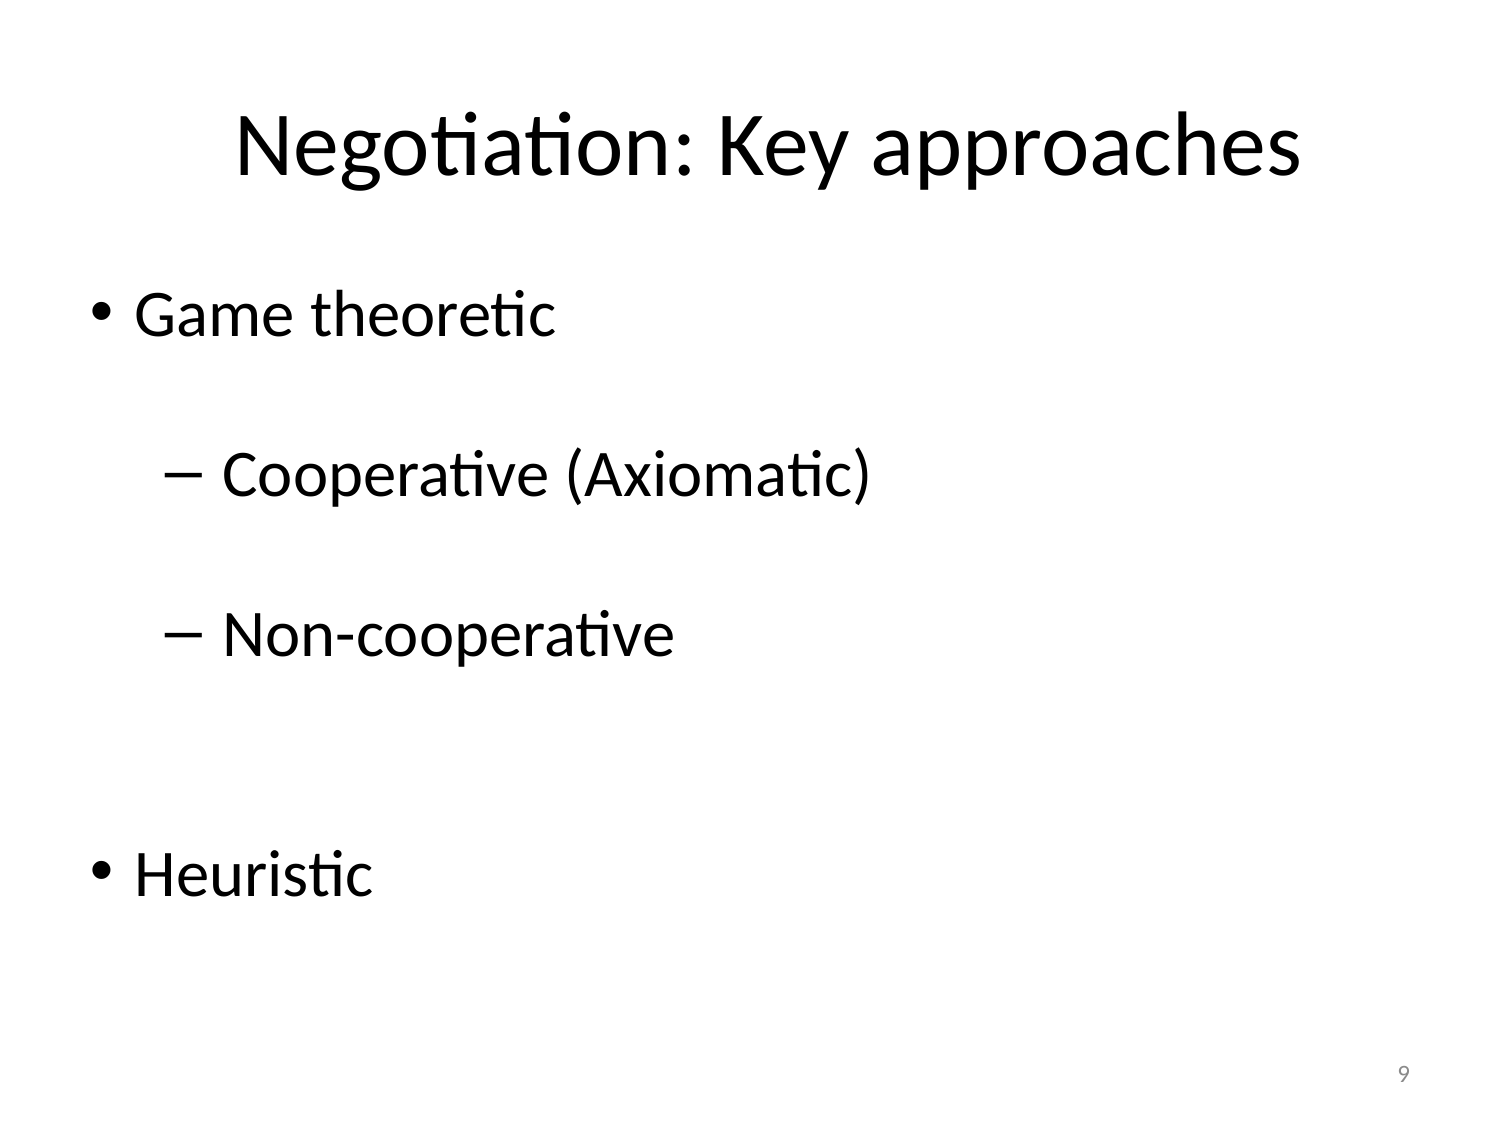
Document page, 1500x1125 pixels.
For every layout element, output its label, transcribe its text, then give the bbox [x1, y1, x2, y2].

text_box Game theoretic Cooperative (Axiomatic) Non-cooperative Heuristic [75, 262, 1425, 1005]
slide_number 9 [1074, 1042, 1425, 1103]
text_box Negotiation: Key approaches [143, 45, 1394, 233]
